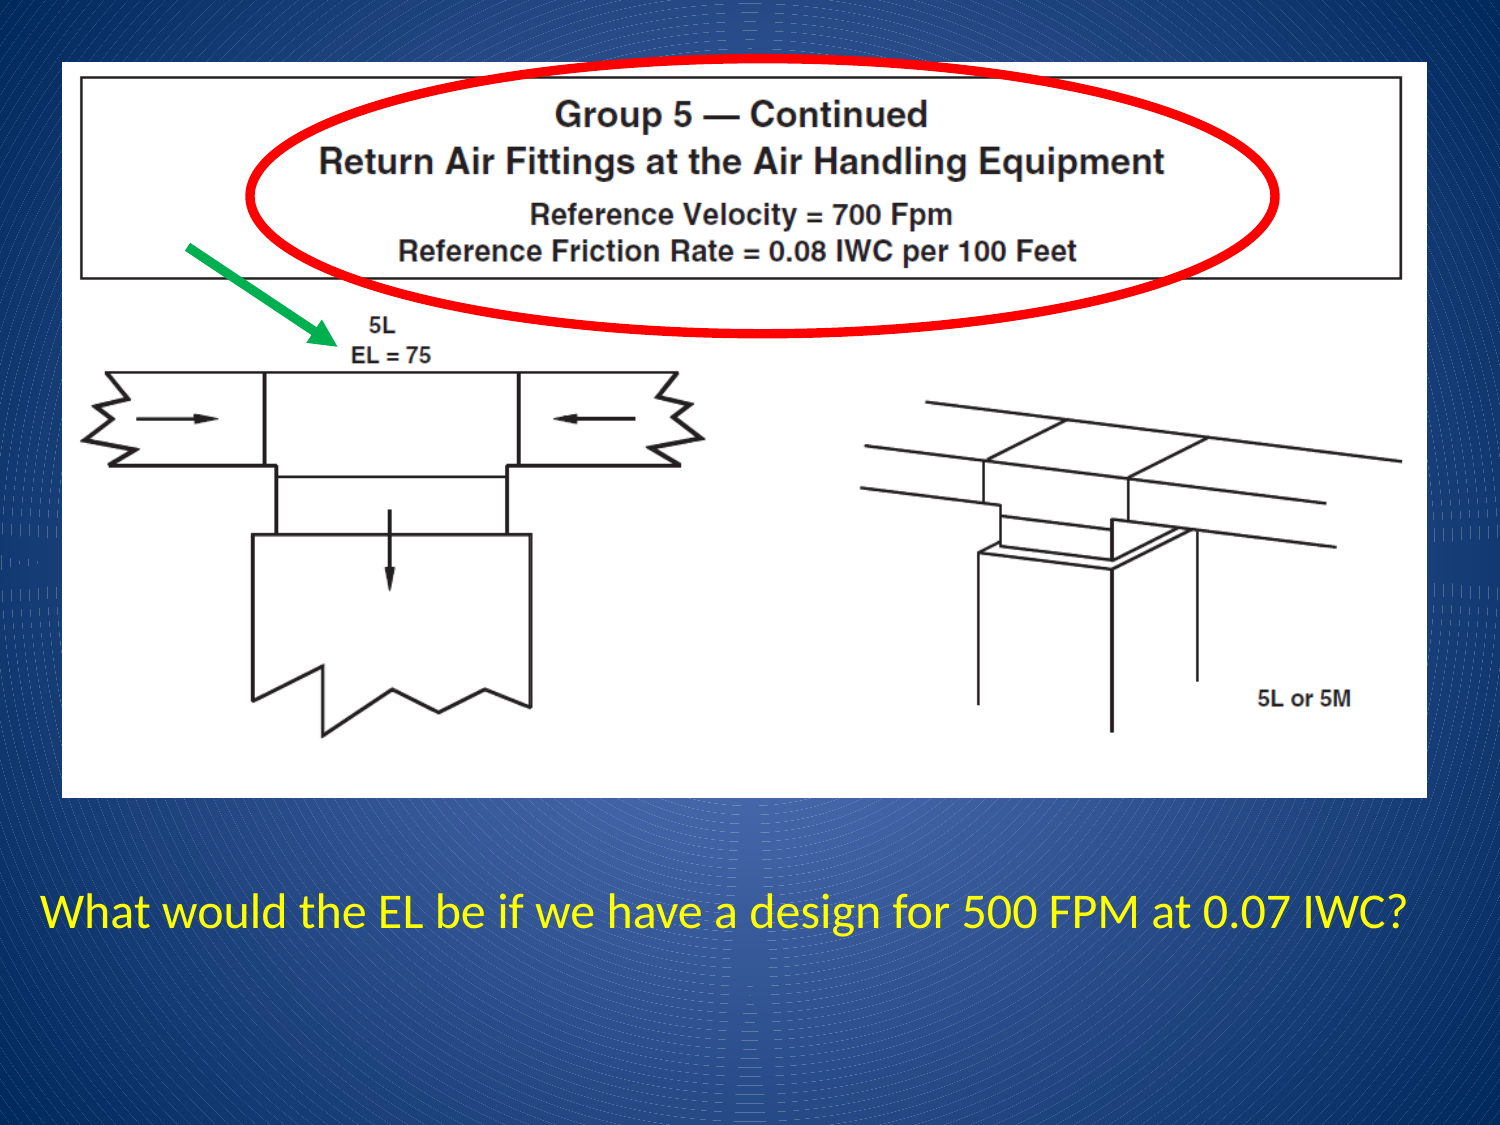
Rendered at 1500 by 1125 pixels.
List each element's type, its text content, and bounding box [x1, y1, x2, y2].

picture [62, 62, 1428, 798]
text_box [187, 246, 338, 347]
text_box What would the EL be if we have a design for 500 FPM at 0.07 IWC? [24, 871, 1475, 947]
text_box [648, 56, 877, 60]
